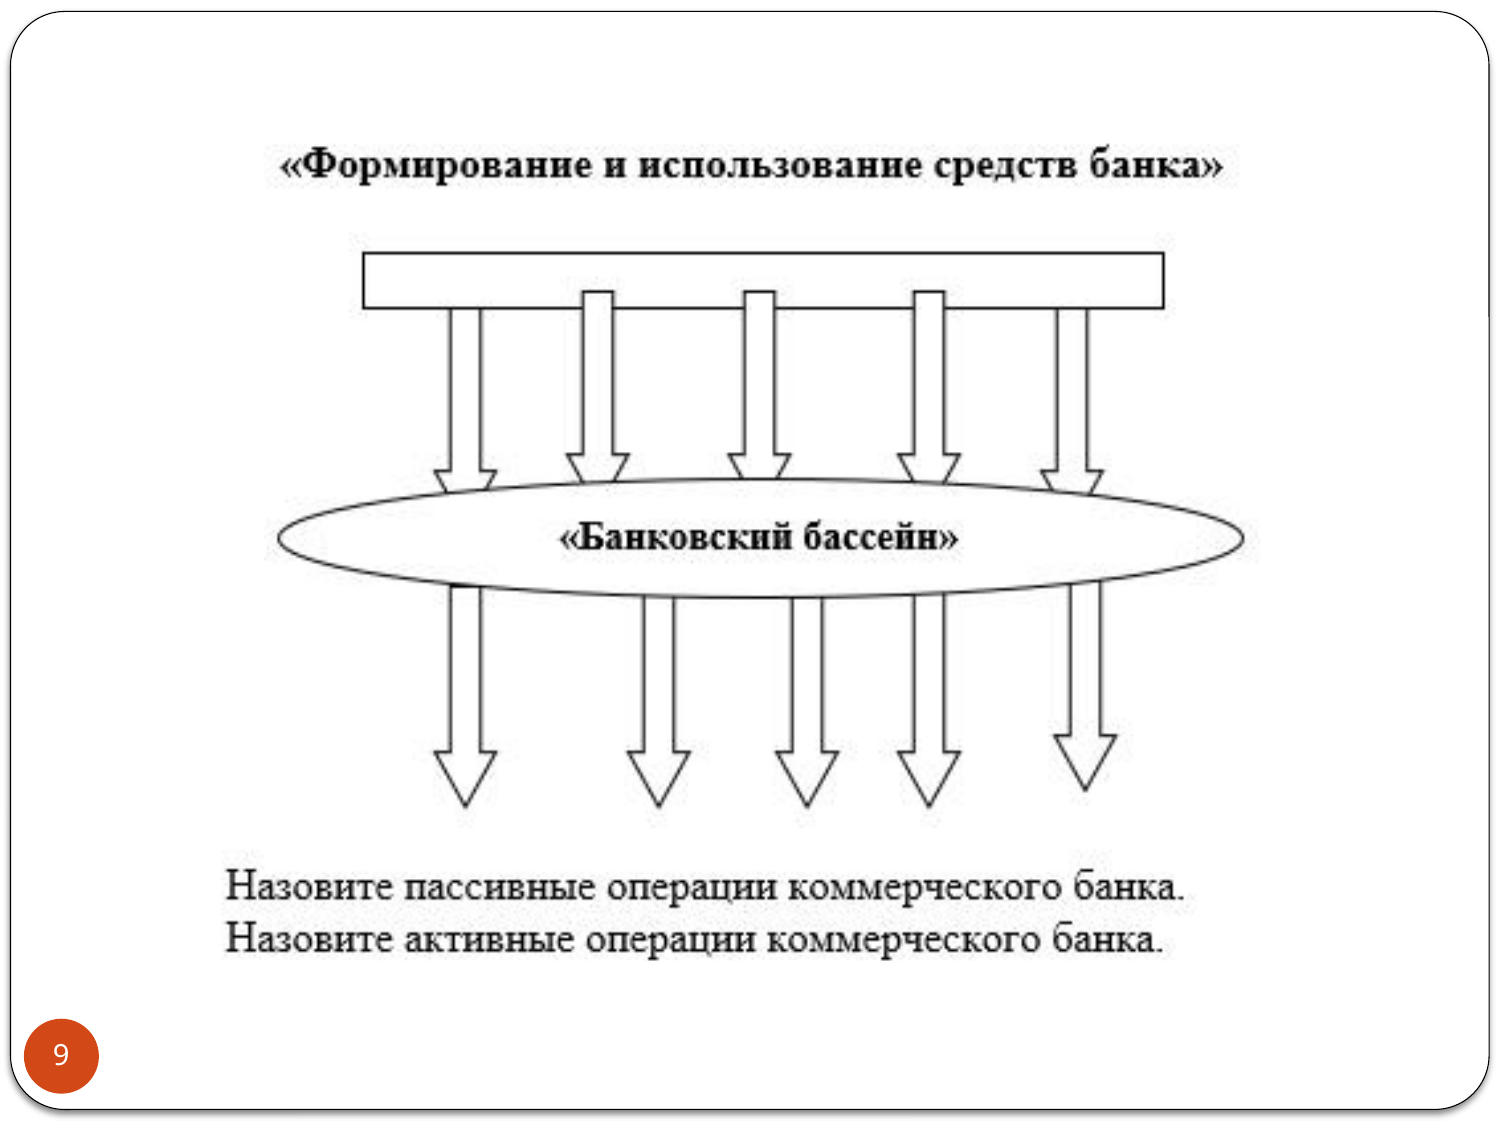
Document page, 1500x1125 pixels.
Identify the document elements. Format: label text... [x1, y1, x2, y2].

slide_number 9 [23, 1018, 99, 1094]
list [159, 101, 1306, 1005]
